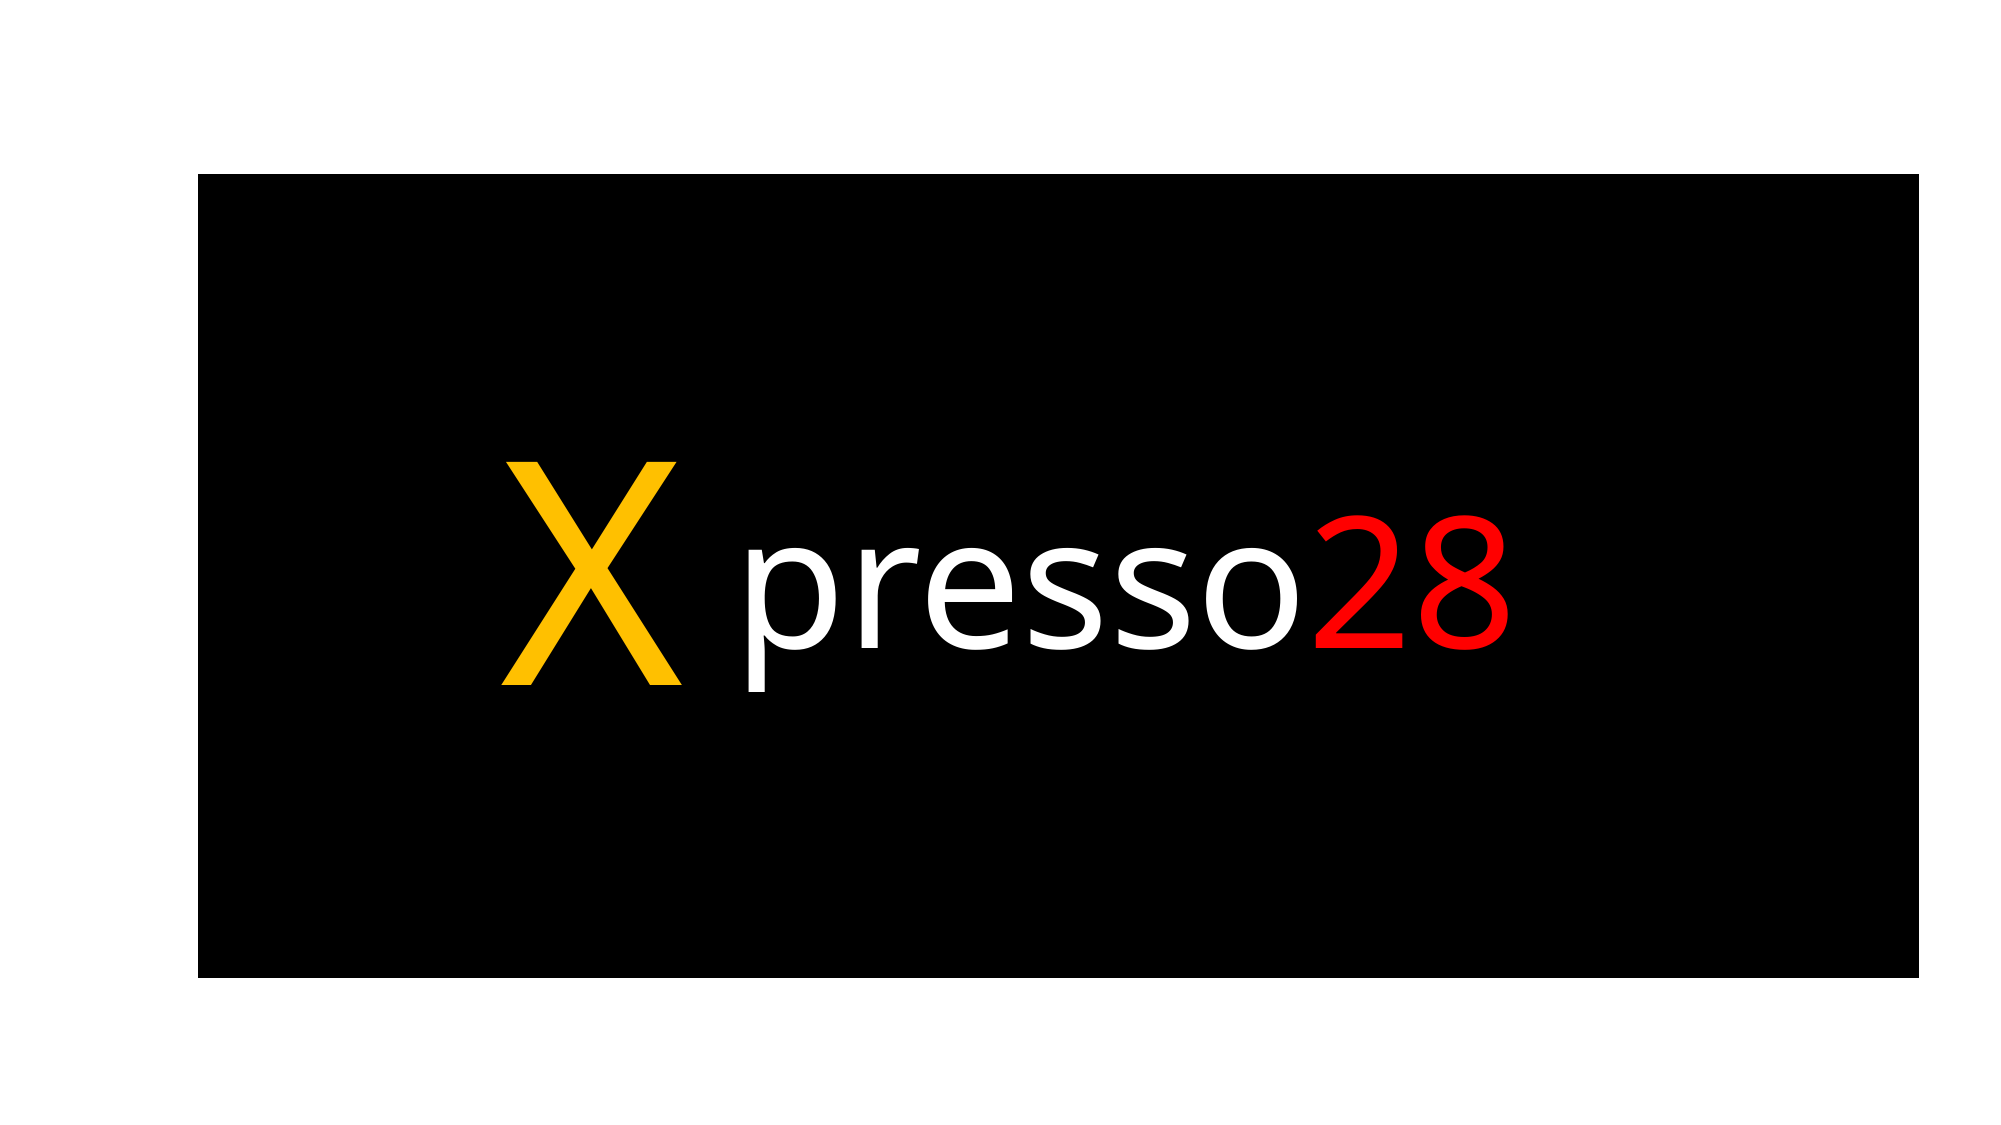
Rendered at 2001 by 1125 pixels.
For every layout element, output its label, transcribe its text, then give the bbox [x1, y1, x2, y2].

text_box presso28 [673, 457, 1578, 693]
text_box X [485, 365, 662, 756]
text_box [198, 174, 1919, 978]
